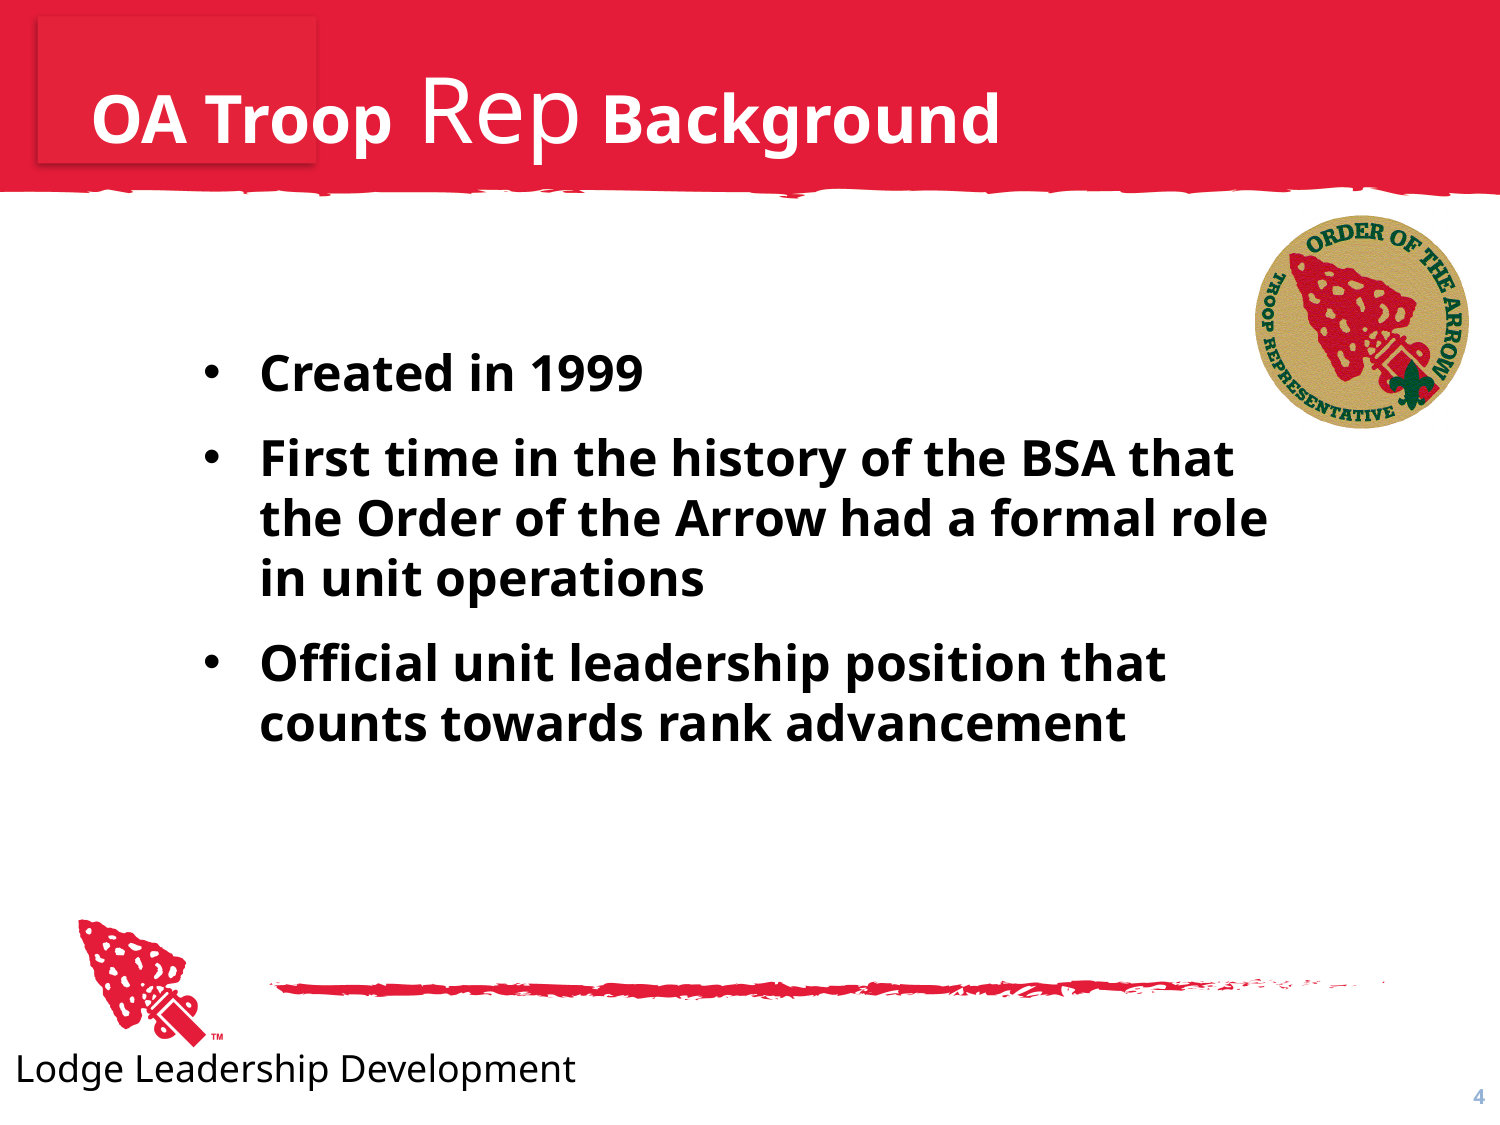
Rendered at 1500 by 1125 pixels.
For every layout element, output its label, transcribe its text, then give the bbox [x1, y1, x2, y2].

text_box Lodge Leadership Development [0, 1037, 1500, 1125]
title OA Troop Rep Background [75, 45, 1425, 168]
list Created in 1999 First time in the history of the BSA that the Order of the Arrow had a formal role in unit operations Official unit leadership position that counts towards rank advancement [188, 333, 1319, 1034]
picture [0, 0, 1500, 1037]
